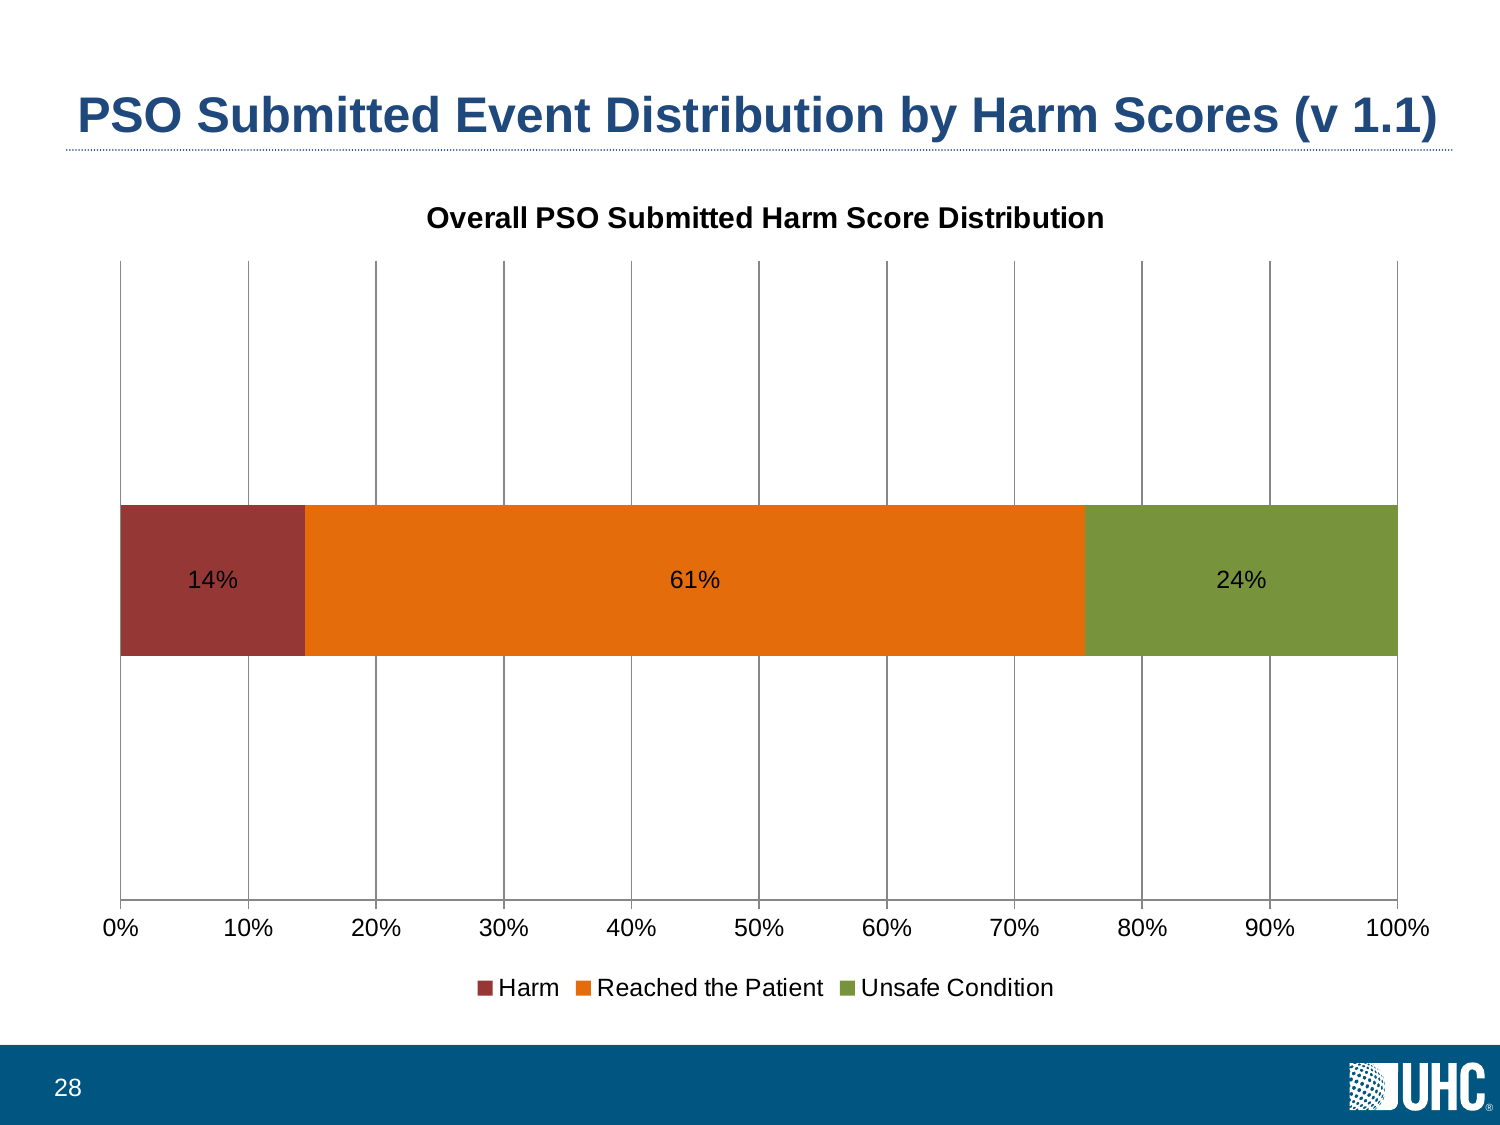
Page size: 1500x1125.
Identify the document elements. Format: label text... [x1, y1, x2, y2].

title PSO Submitted Event Distribution by Harm Scores (v 1.1) [69, 7, 1453, 144]
slide_number 27 [26, 1063, 110, 1111]
chart [74, 167, 1458, 1008]
picture [0, 0, 1500, 1045]
